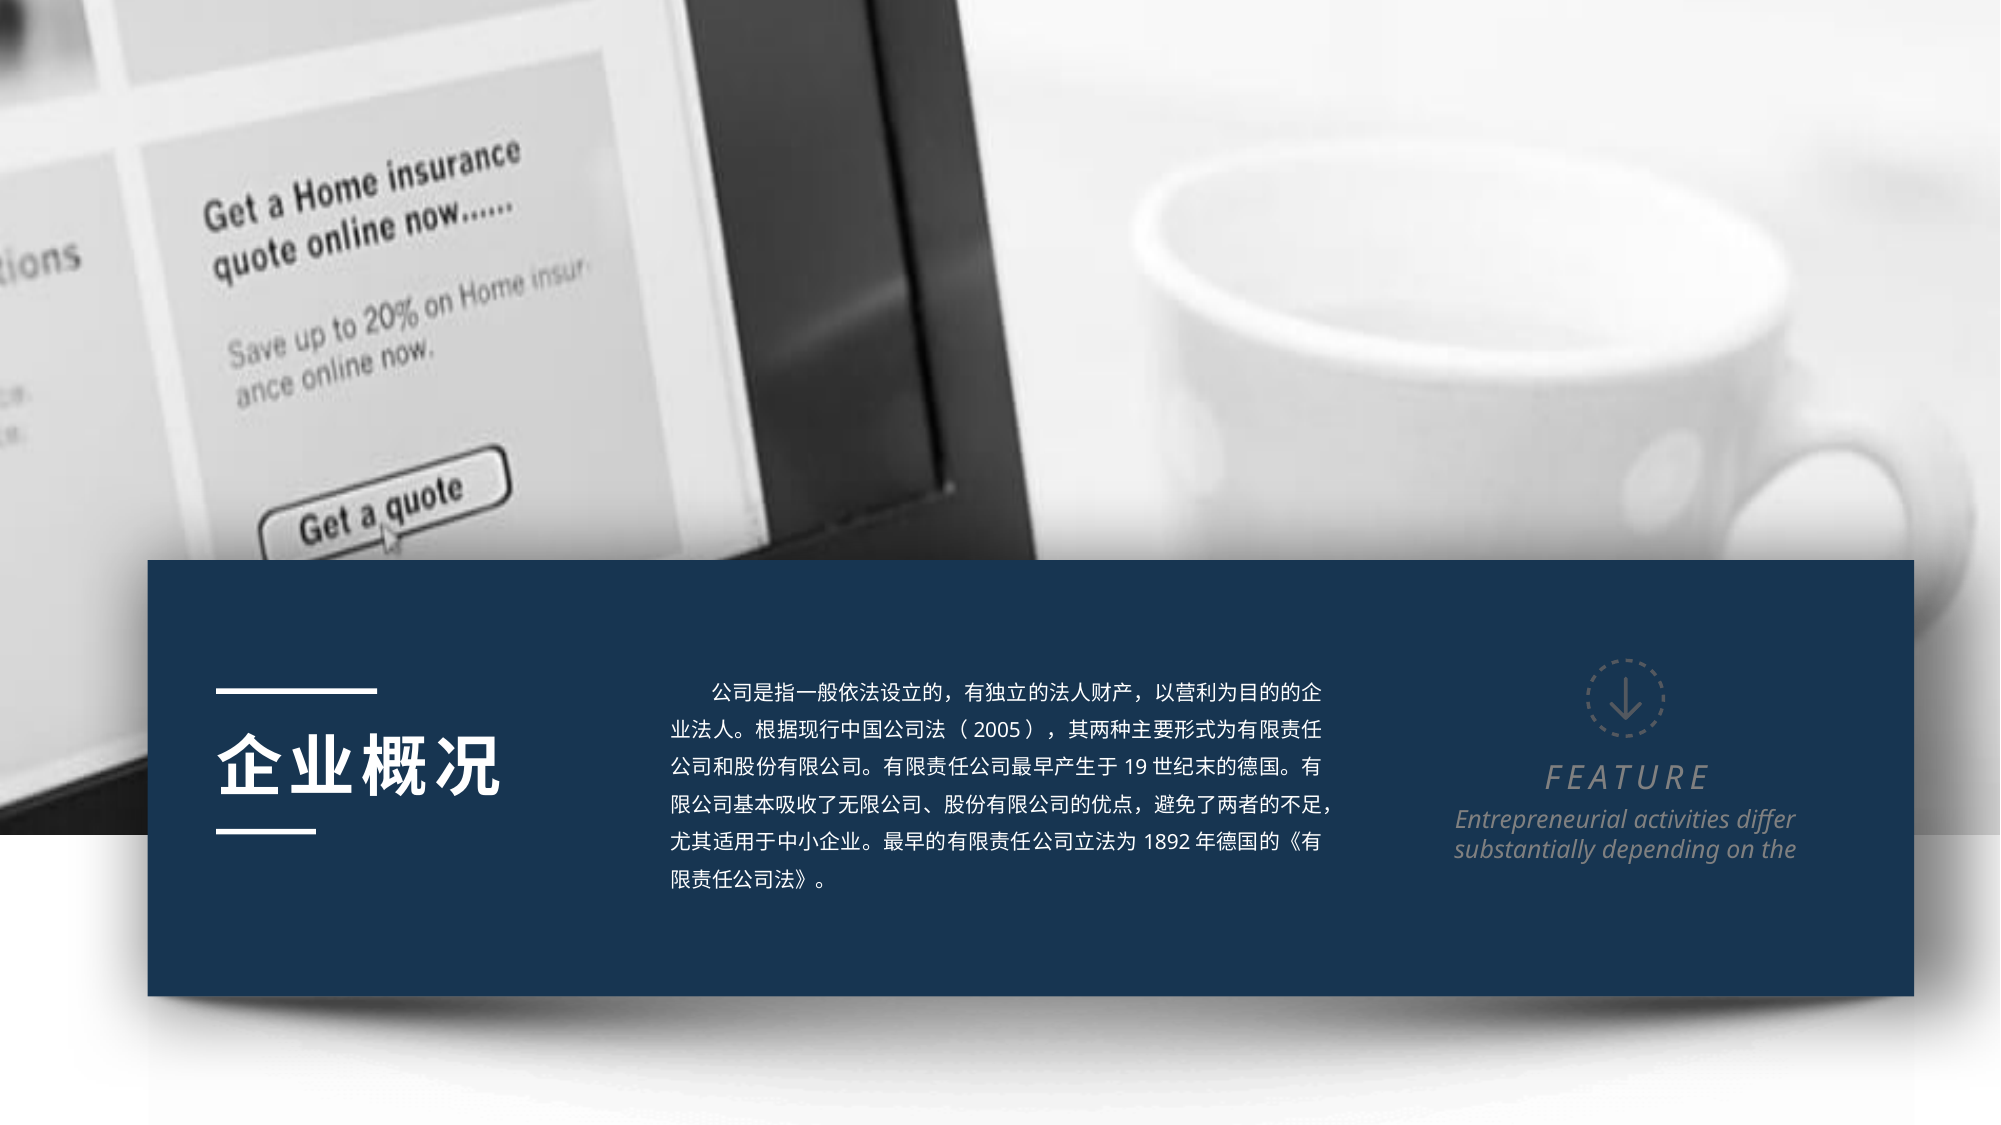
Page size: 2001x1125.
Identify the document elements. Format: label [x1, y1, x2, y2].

picture [0, 0, 2000, 835]
text_box [147, 560, 1915, 1125]
text_box [196, 688, 522, 835]
